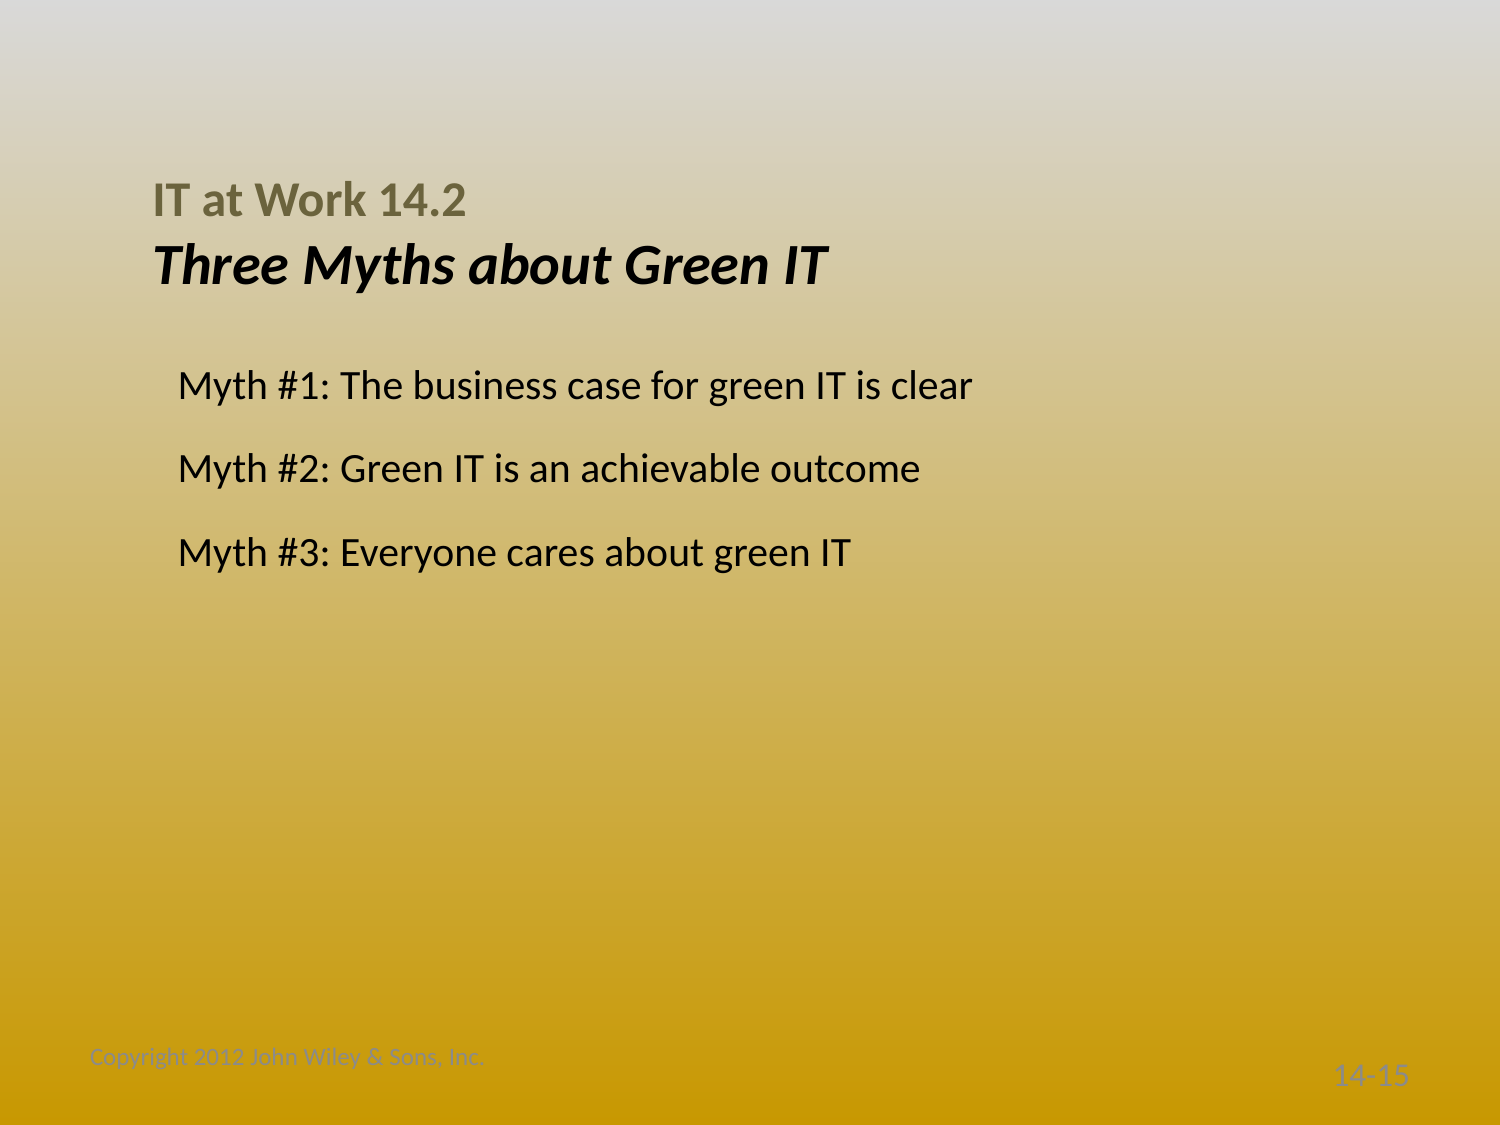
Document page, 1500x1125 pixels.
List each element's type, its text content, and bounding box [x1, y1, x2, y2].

list Myth #1: The business case for green IT is clear Myth #2: Green IT is an achievable outcome Myth #3: Everyone cares about green IT [162, 324, 1088, 955]
footer Copyright 2012 John Wiley & Sons, Inc. [75, 1025, 550, 1085]
slide_number 14-15 [1074, 1042, 1425, 1103]
title IT at Work 14.2 Three Myths about Green IT [137, 137, 1425, 325]
